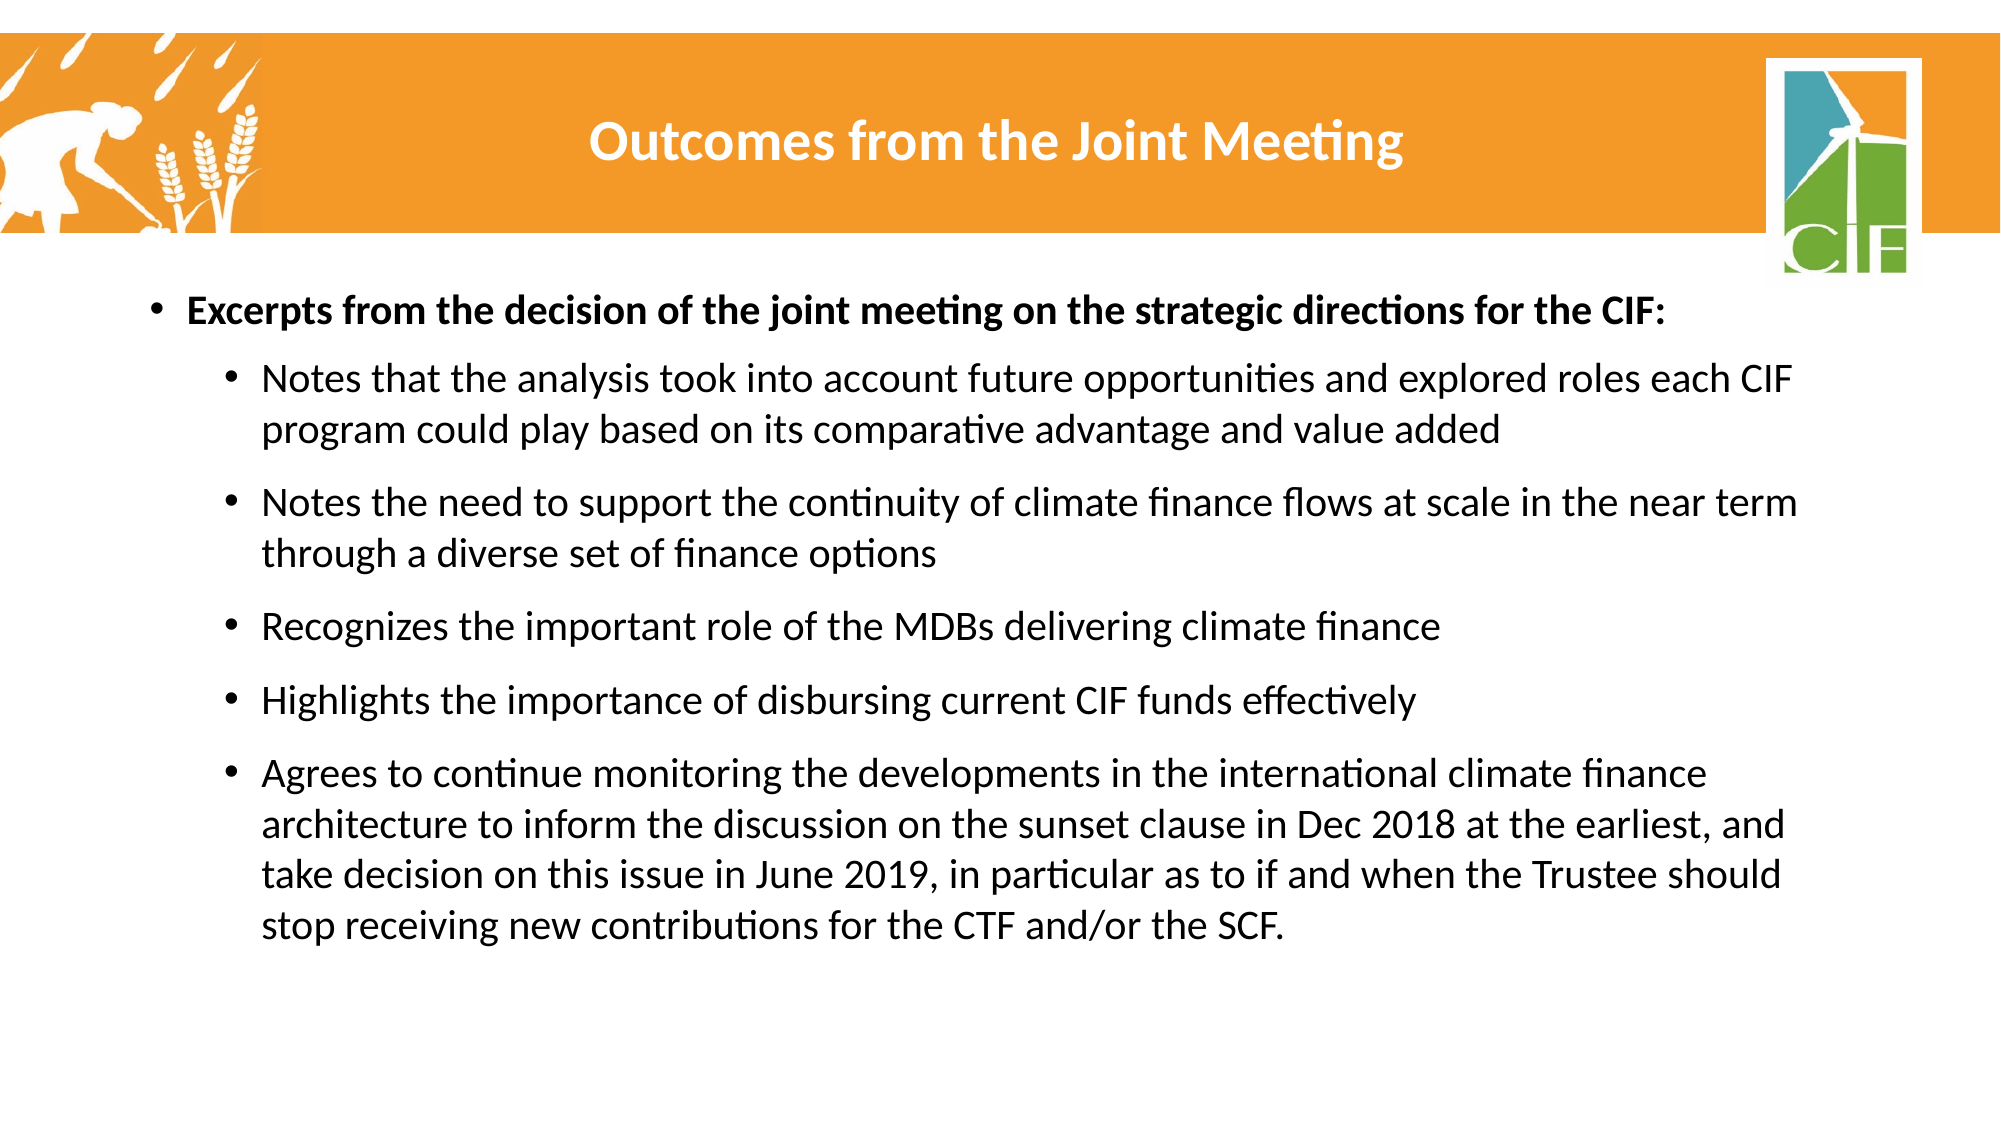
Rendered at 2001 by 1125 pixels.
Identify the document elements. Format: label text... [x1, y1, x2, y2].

picture [0, 33, 2001, 288]
list Excerpts from the decision of the joint meeting on the strategic directions for the CIF: Notes that the analysis took into account future opportunities and explored roles each CIF program could play based on its comparative advantage and value added Notes the need to support the continuity of climate finance flows at scale in the near term through a diverse set of finance options Recognizes the important role of the MDBs delivering climate finance Highlights the importance of disbursing current CIF funds effectively Agrees to continue monitoring the developments in the international climate finance architecture to inform the discussion on the sunset clause in Dec 2018 at the earliest, and take decision on this issue in June 2019, in particular as to if and when the Trustee should stop receiving new contributions for the CTF and/or the SCF. [134, 280, 1860, 963]
title Outcomes from the Joint Meeting [297, 75, 1697, 209]
